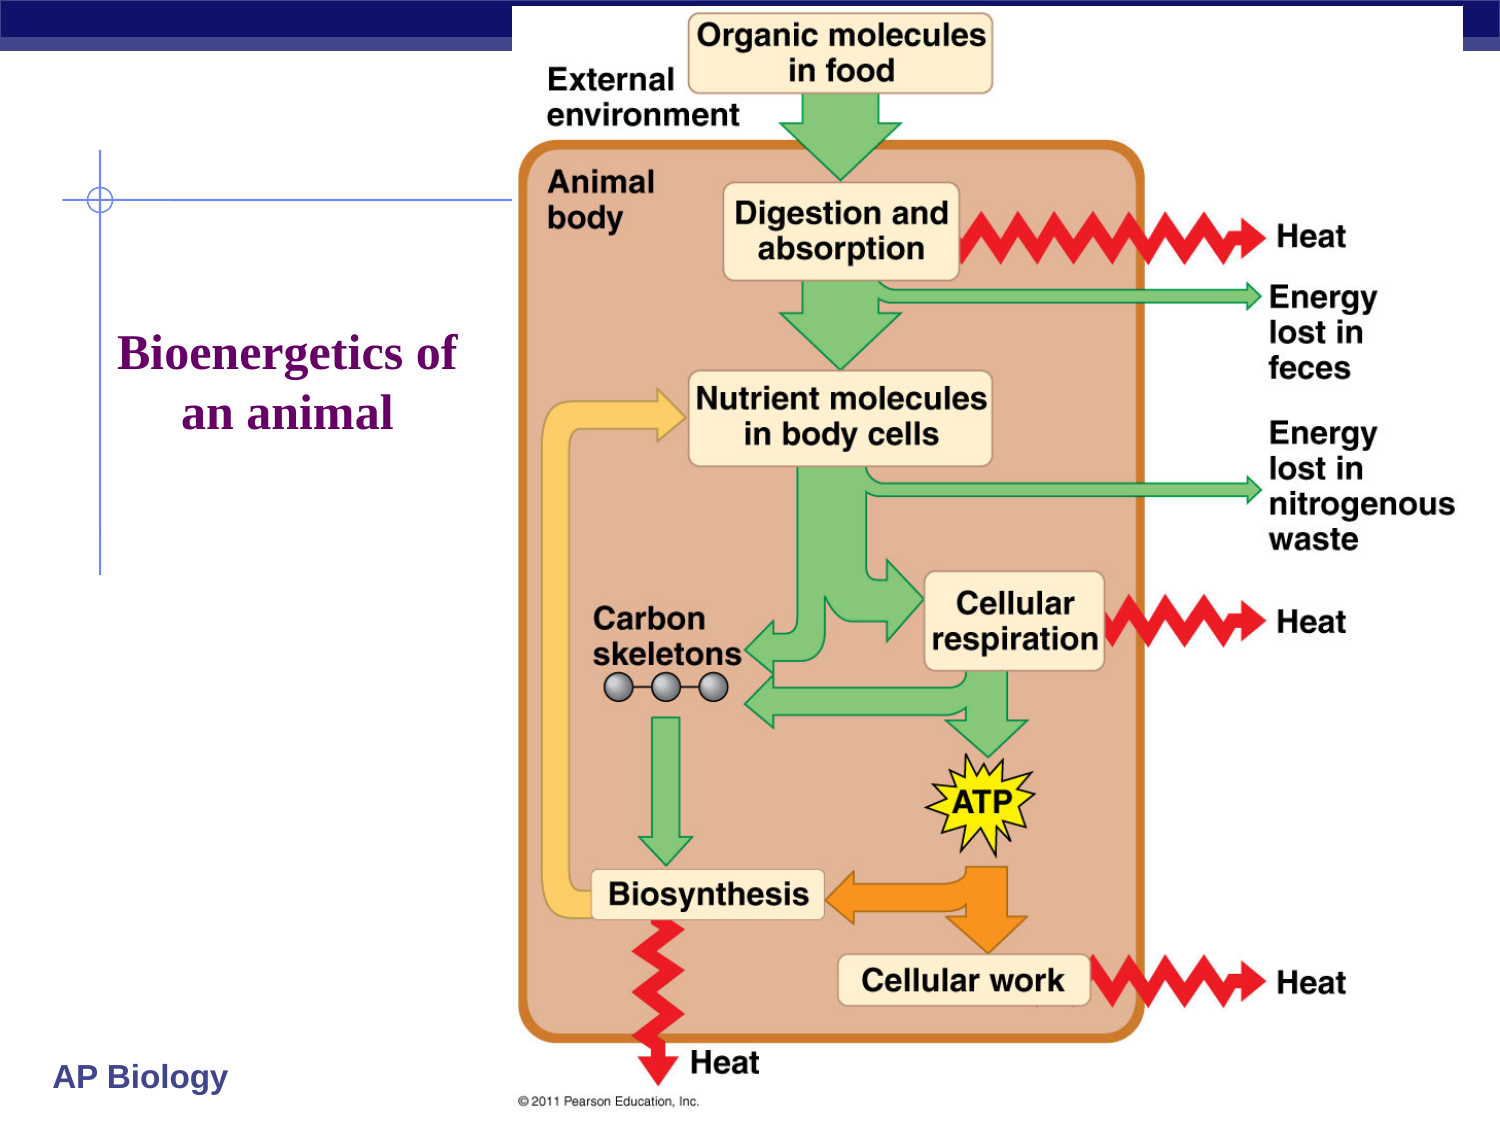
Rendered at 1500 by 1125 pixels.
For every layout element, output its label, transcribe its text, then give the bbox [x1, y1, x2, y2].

title Bioenergetics of an animal [75, 312, 500, 588]
picture [512, 6, 1463, 1118]
